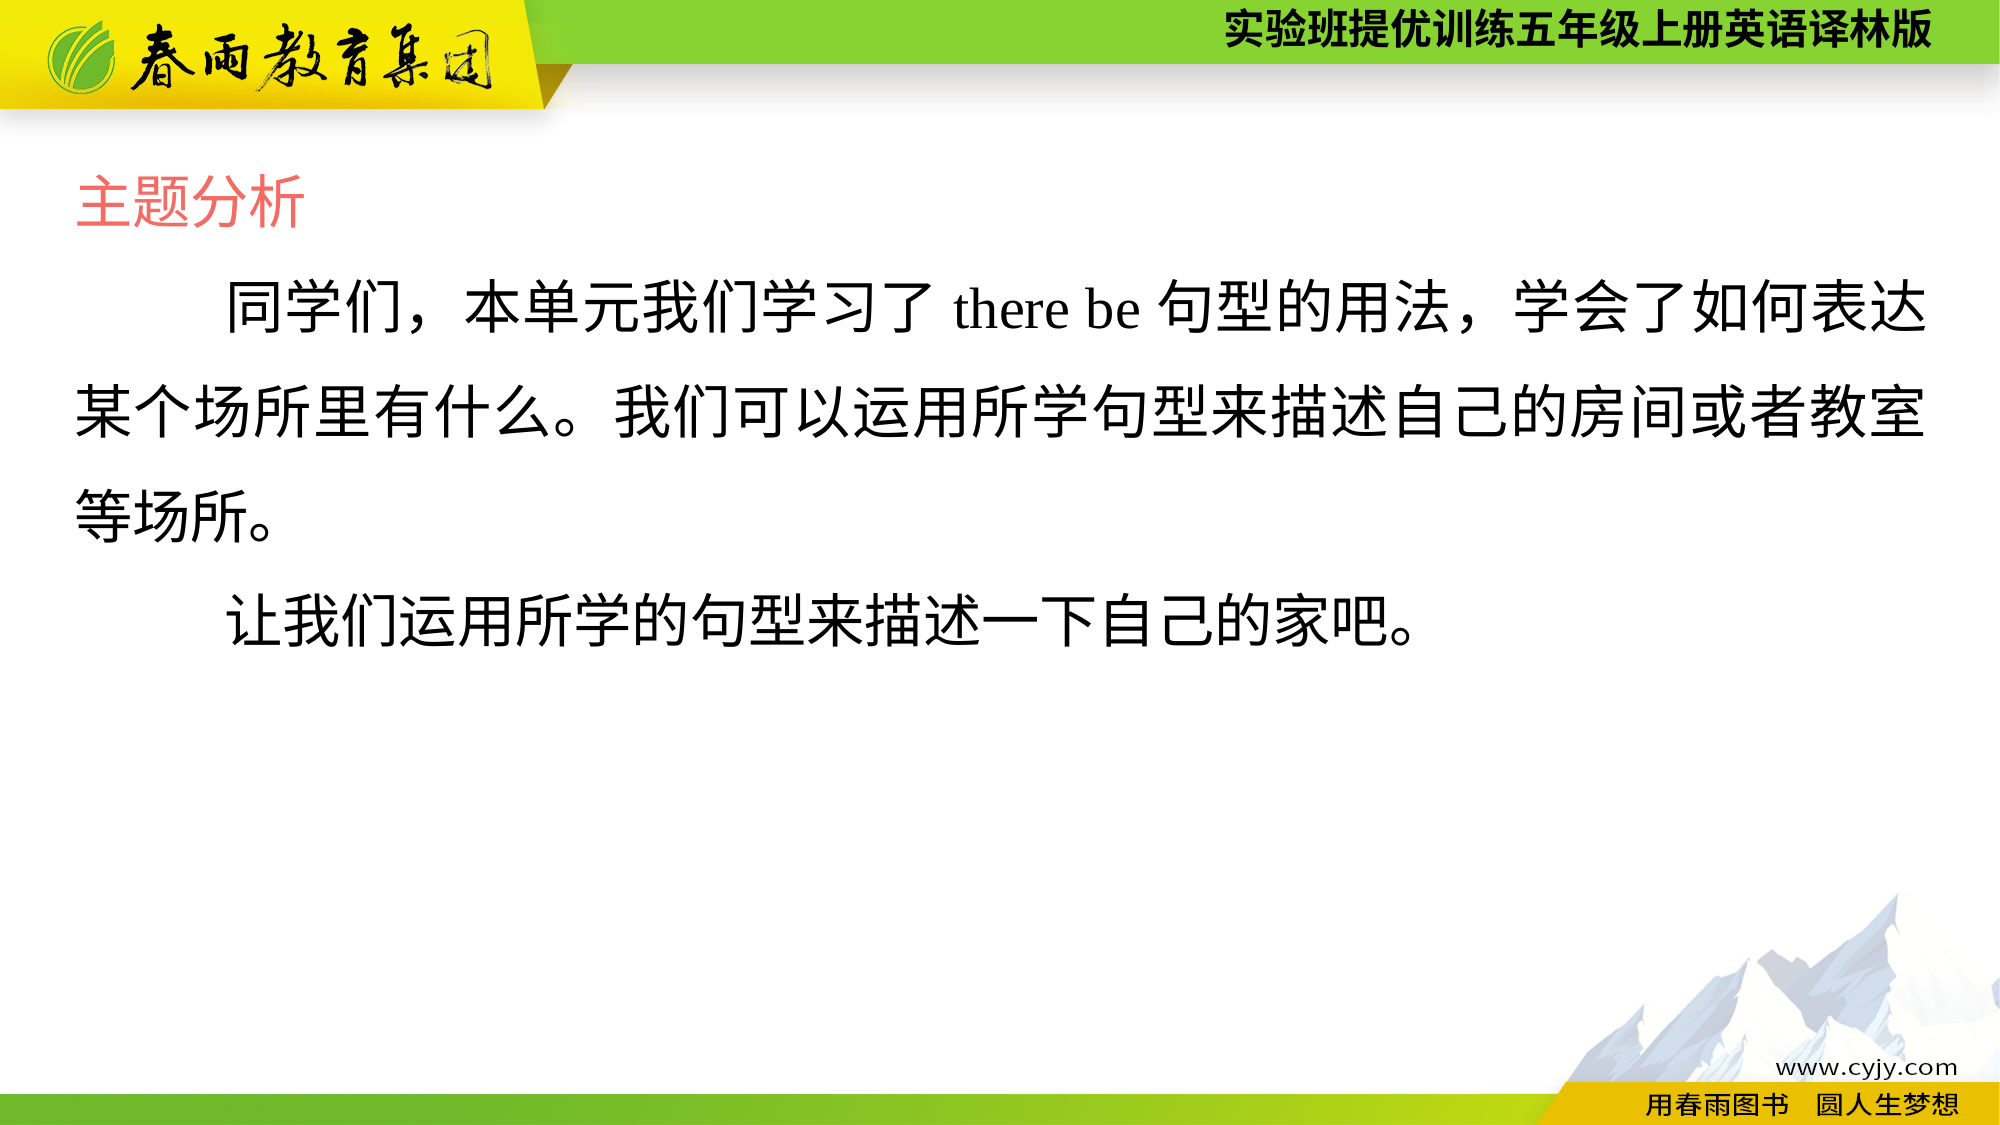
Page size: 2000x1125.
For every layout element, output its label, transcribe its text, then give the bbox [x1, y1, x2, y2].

picture [0, 0, 2000, 1125]
list 主题分析 同学们，本单元我们学习了there be句型的用法，学会了如何表达某个场所里有什么。我们可以运用所学句型来描述自己的房间或者教室等场所。 让我们运用所学的句型来描述一下自己的家吧。 [59, 122, 1944, 668]
